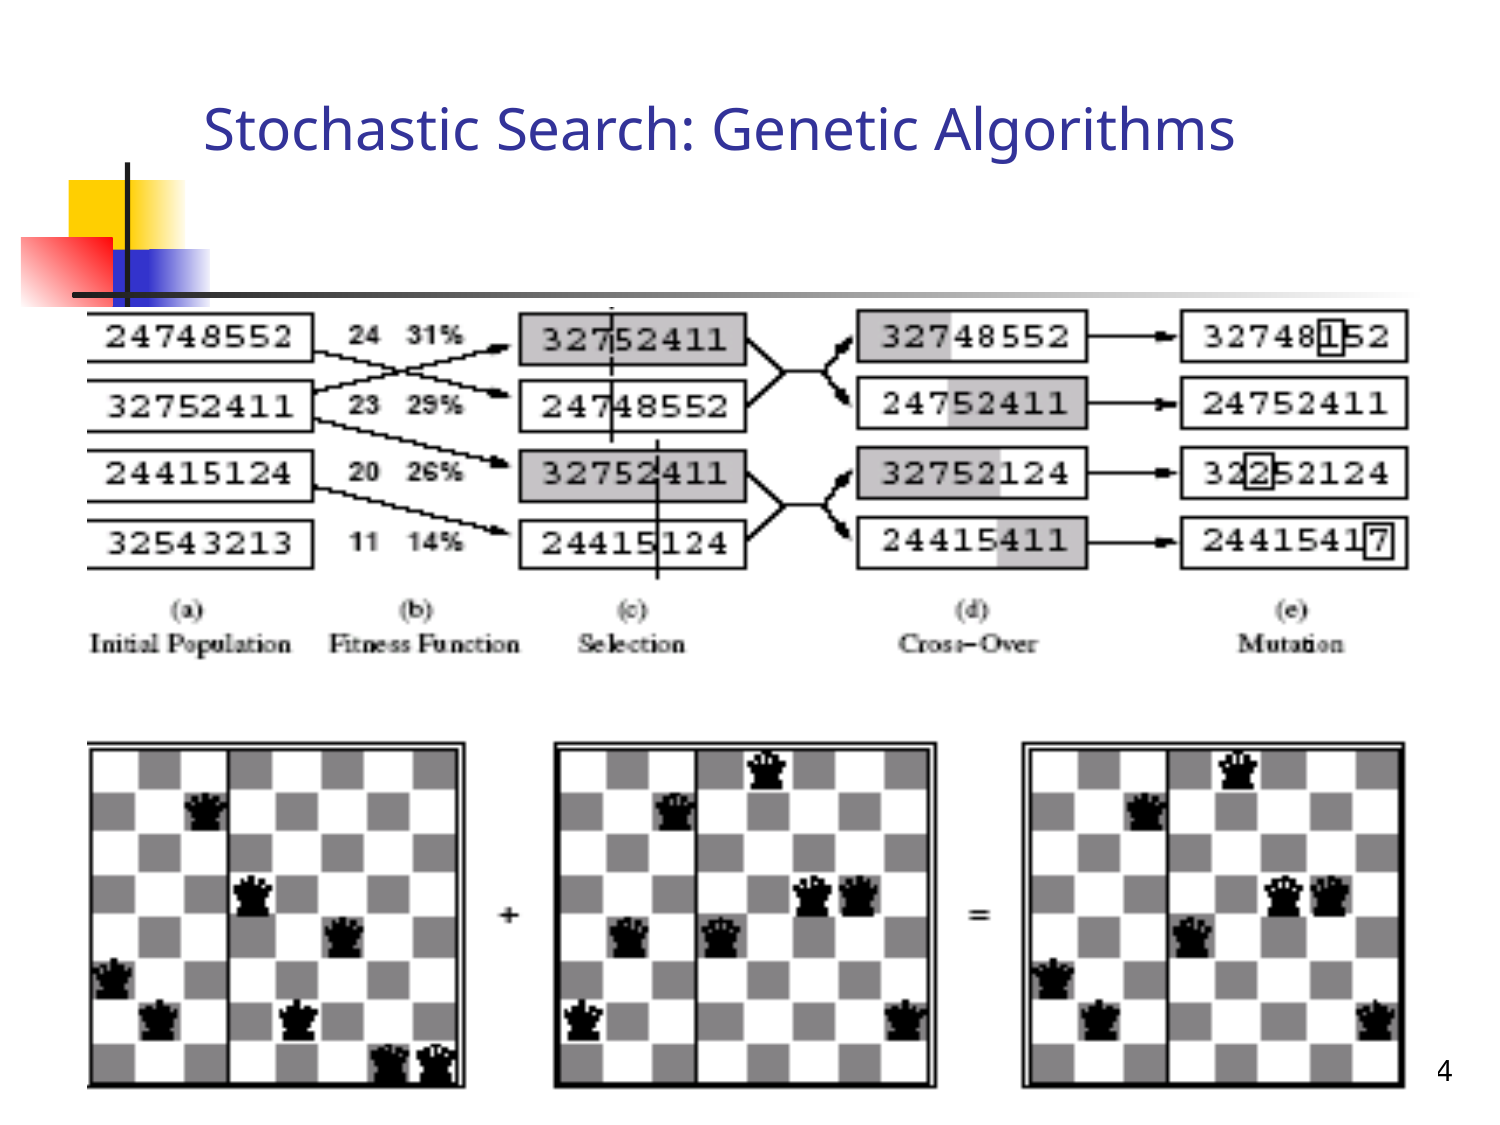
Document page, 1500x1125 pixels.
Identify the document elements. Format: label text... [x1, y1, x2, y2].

title Stochastic Search: Genetic Algorithms [188, 34, 1468, 170]
slide_number 114 [1441, 1023, 1468, 1100]
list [87, 307, 1438, 1125]
